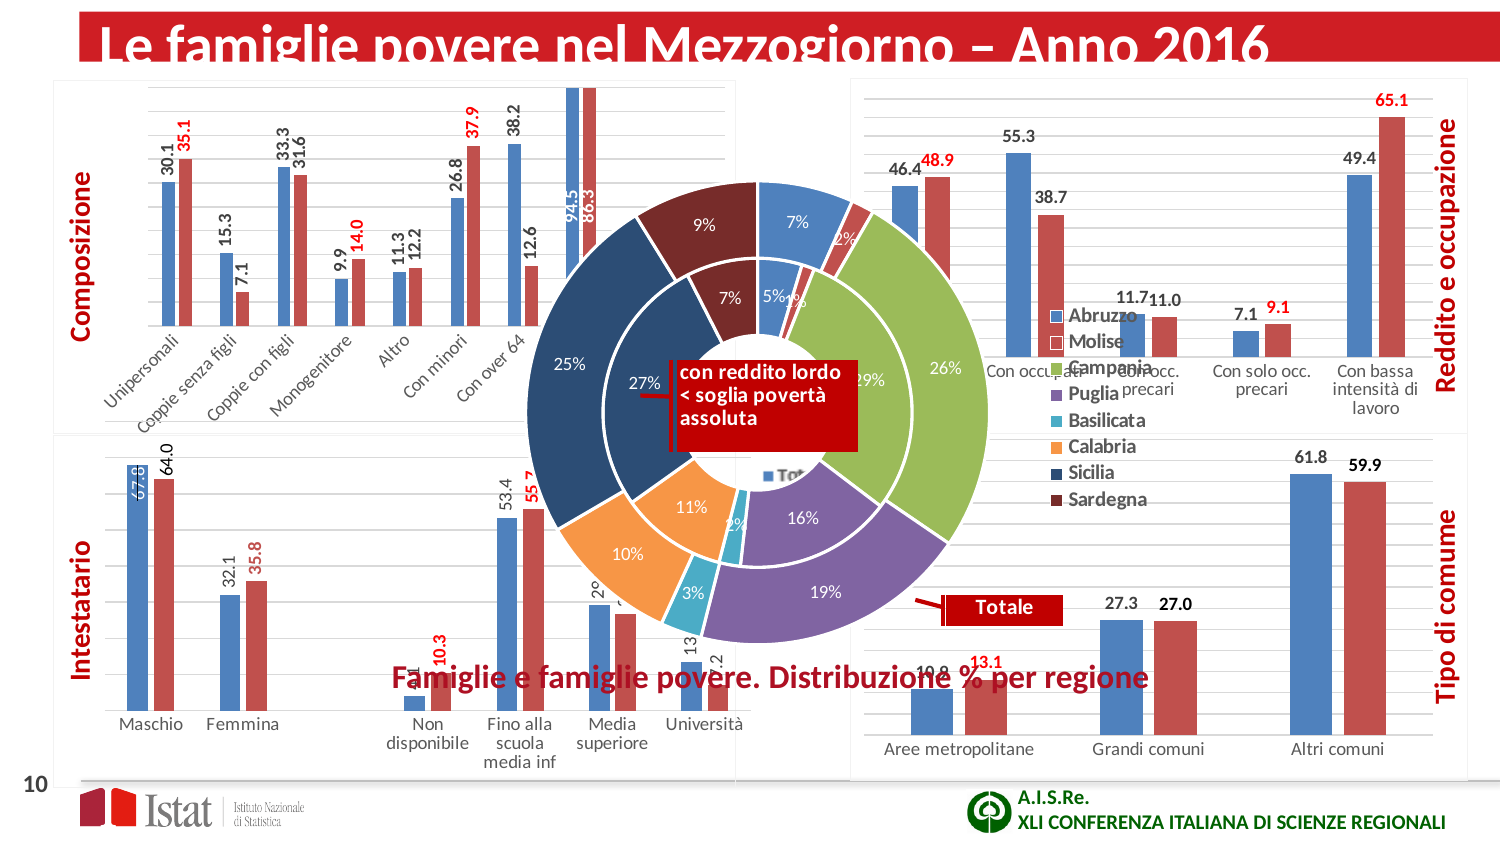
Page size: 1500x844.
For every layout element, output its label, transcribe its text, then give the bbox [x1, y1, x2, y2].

title Le famiglie povere nel Mezzogiorno – Anno 2016 [84, 0, 1500, 71]
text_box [374, 138, 1171, 704]
picture [966, 789, 1013, 835]
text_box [52, 78, 1476, 788]
picture [80, 788, 304, 827]
slide_number 10 [5, 758, 65, 807]
